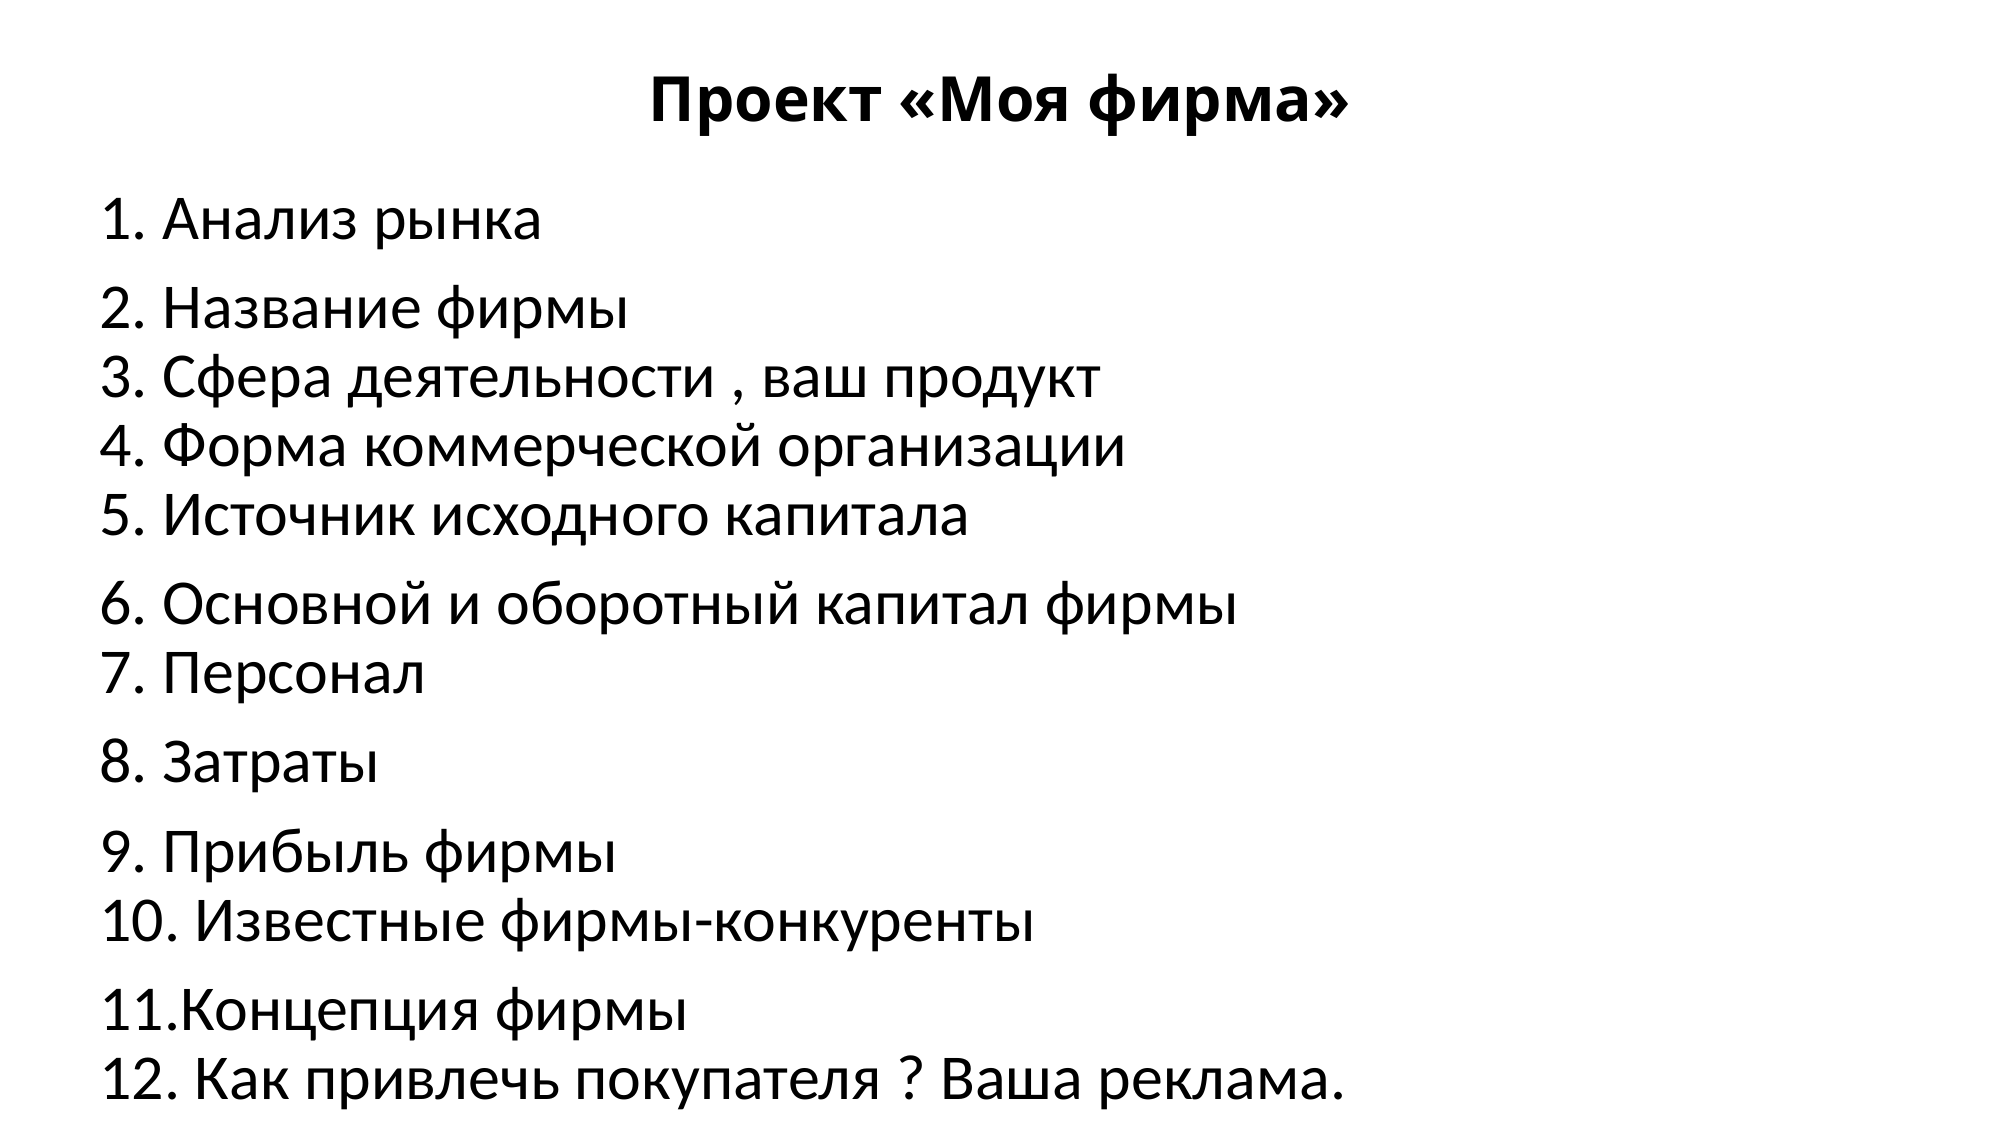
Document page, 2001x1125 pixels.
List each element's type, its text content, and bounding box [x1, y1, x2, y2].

list 1. Анализ рынка 2. Название фирмы 3. Сфера деятельности , ваш продукт 4. Форма коммерческой организации 5. Источник исходного капитала 6. Основной и оборотный капитал фирмы 7. Персонал 8. Затраты 9. Прибыль фирмы 10. Известные фирмы-конкуренты 11.Концепция фирмы 12. Как привлечь покупателя ? Ваша реклама. [84, 176, 1921, 1125]
title Проект «Моя фирма» [137, 59, 1863, 143]
